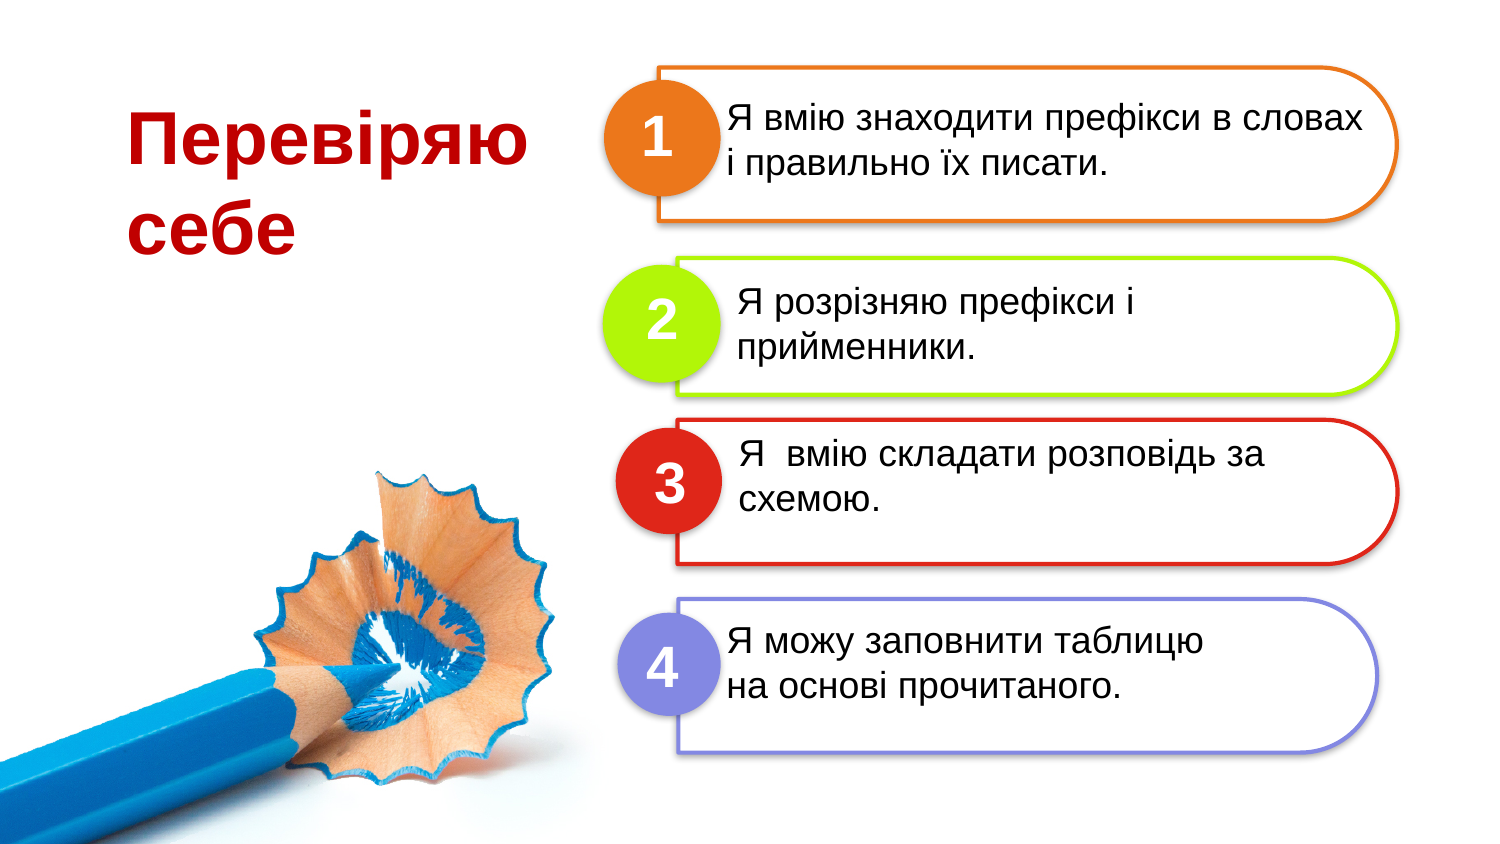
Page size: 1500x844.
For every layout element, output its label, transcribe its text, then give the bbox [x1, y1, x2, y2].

text_box Я вмію складати розповідь за схемою. [723, 421, 1348, 572]
text_box Я вмію знаходити префікси в словах і правильно їх писати. [711, 85, 1406, 191]
text_box [601, 263, 721, 384]
text_box [658, 183, 1382, 222]
list Перевіряю себе [112, 79, 578, 281]
text_box Я можу заповнити таблицю на основі прочитаного. [711, 609, 1403, 714]
text_box [676, 419, 1343, 465]
text_box [603, 104, 614, 173]
text_box [628, 79, 697, 90]
text_box [1348, 422, 1399, 562]
text_box 3 [639, 437, 702, 523]
text_box [676, 505, 723, 565]
text_box [616, 628, 631, 701]
text_box [638, 611, 711, 717]
text_box 2 [631, 273, 694, 359]
text_box [677, 598, 1340, 629]
text_box [677, 707, 1368, 754]
text_box [676, 257, 1368, 304]
text_box [1390, 293, 1399, 360]
text_box Я розрізняю префікси і прийменники. [721, 269, 1390, 375]
text_box [617, 94, 722, 198]
text_box 1 [614, 90, 702, 176]
text_box 4 [631, 621, 694, 707]
text_box [676, 350, 1379, 396]
text_box [658, 66, 1371, 100]
text_box [614, 427, 723, 535]
picture [0, 469, 636, 844]
